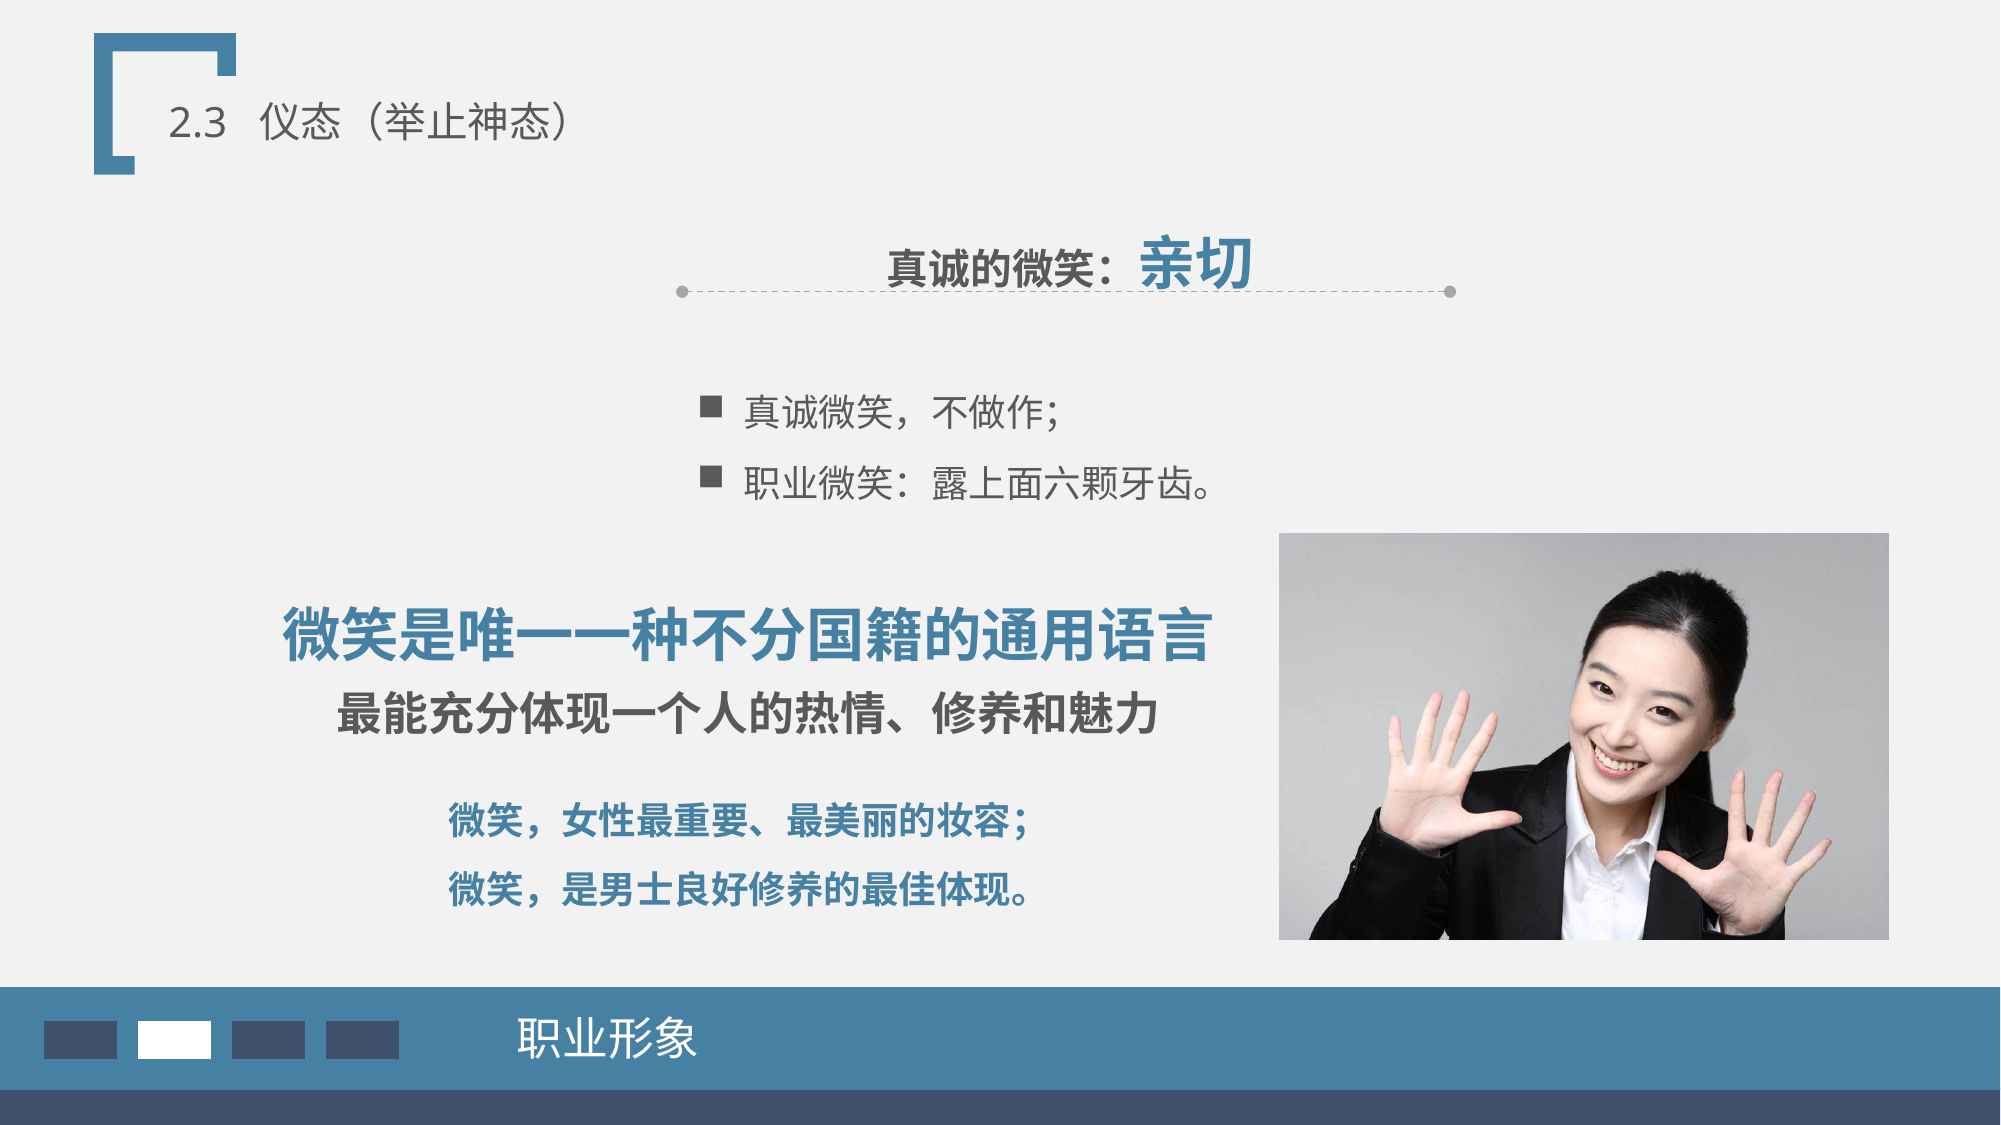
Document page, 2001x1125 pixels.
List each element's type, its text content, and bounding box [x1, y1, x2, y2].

text_box 真诚微笑，不做作； 职业微笑：露上面六颗牙齿。 [682, 372, 1455, 512]
text_box 2.3 仪态（举止神态） [153, 88, 744, 154]
text_box 微笑是唯一一种不分国籍的通用语言 最能充分体现一个人的热情、修养和魅力 [153, 570, 1279, 748]
picture [1279, 533, 1889, 940]
text_box 真诚的微笑：亲切 [686, 184, 1455, 304]
text_box 微笑，女性最重要、最美丽的妆容； 微笑，是男士良好修养的最佳体现。 [319, 765, 1178, 919]
